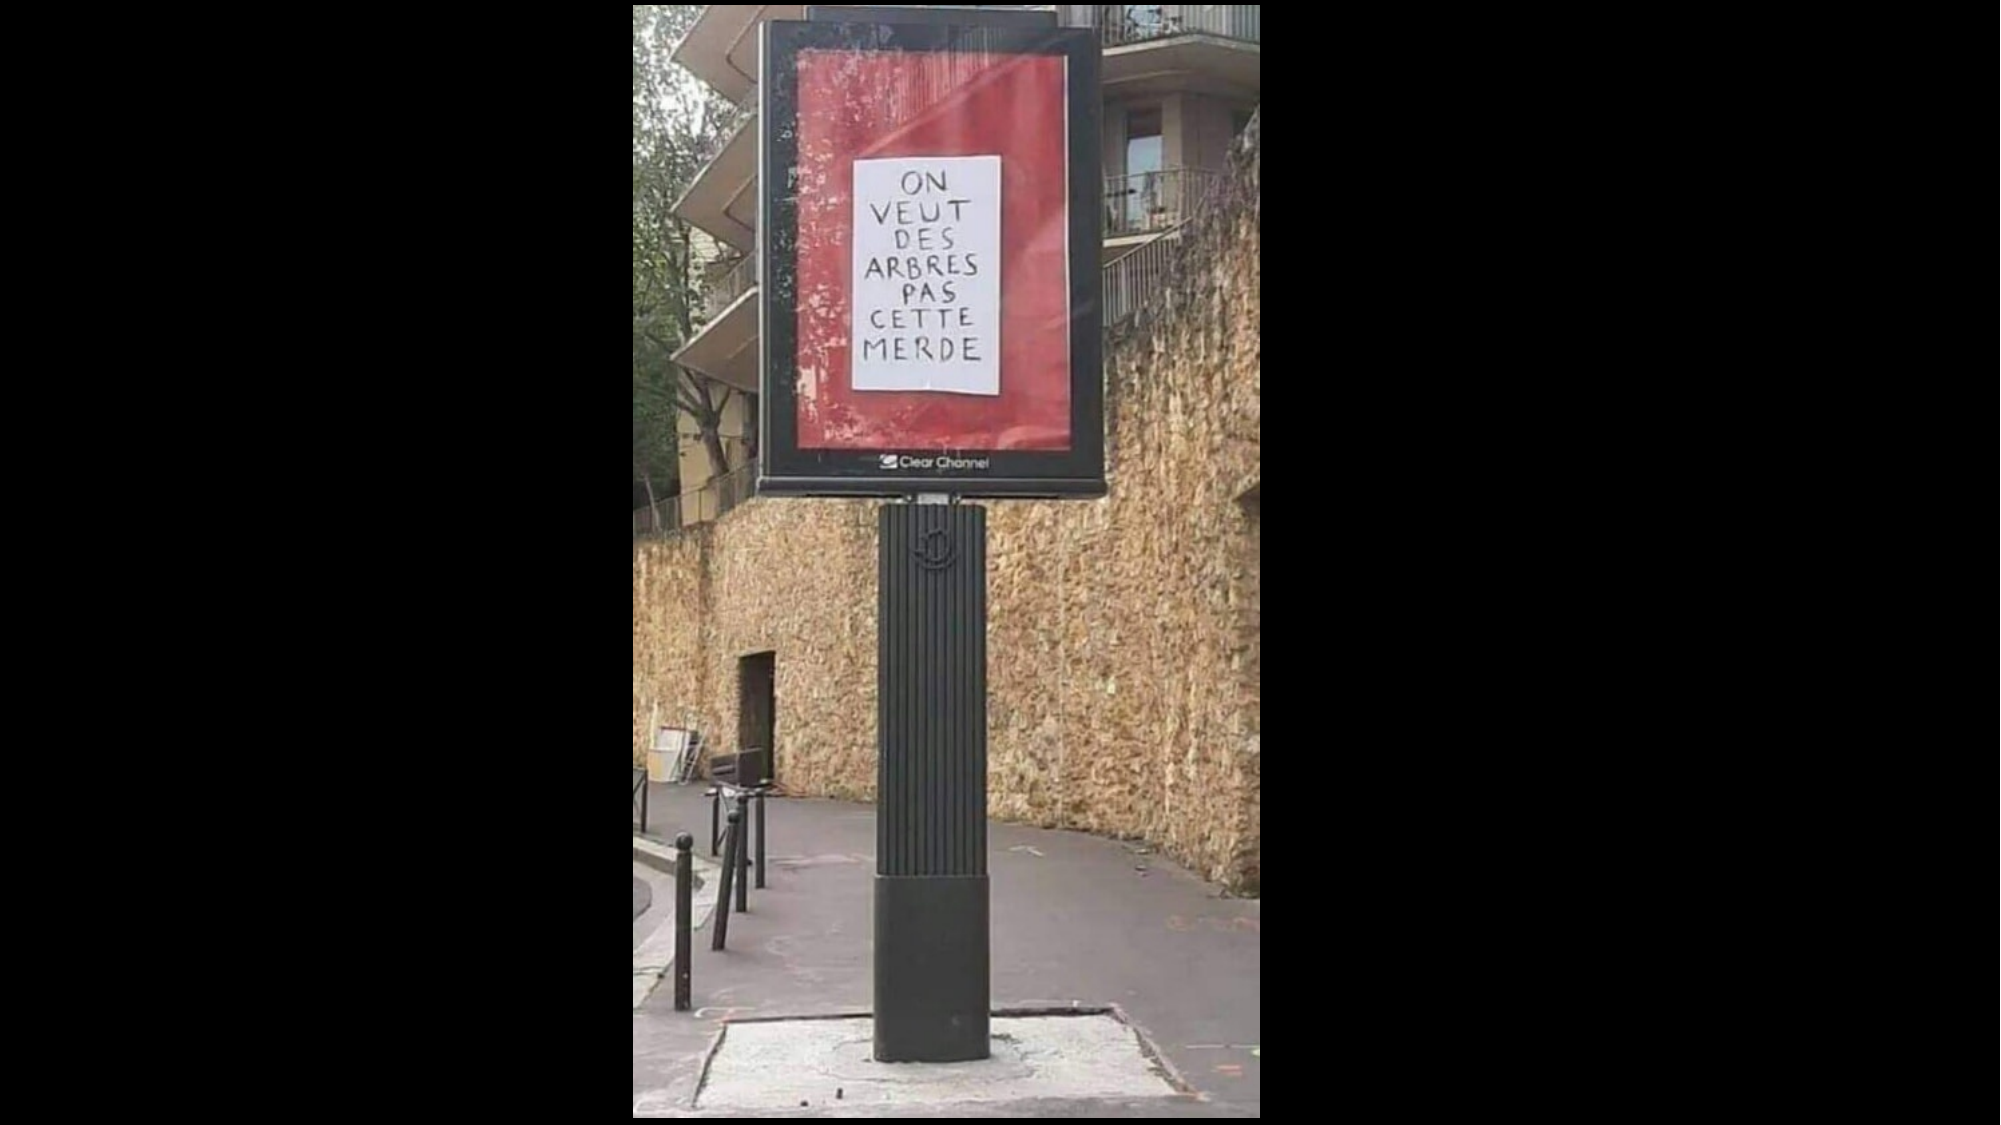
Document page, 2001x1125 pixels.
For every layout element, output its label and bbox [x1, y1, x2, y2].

list [633, 5, 1260, 1118]
